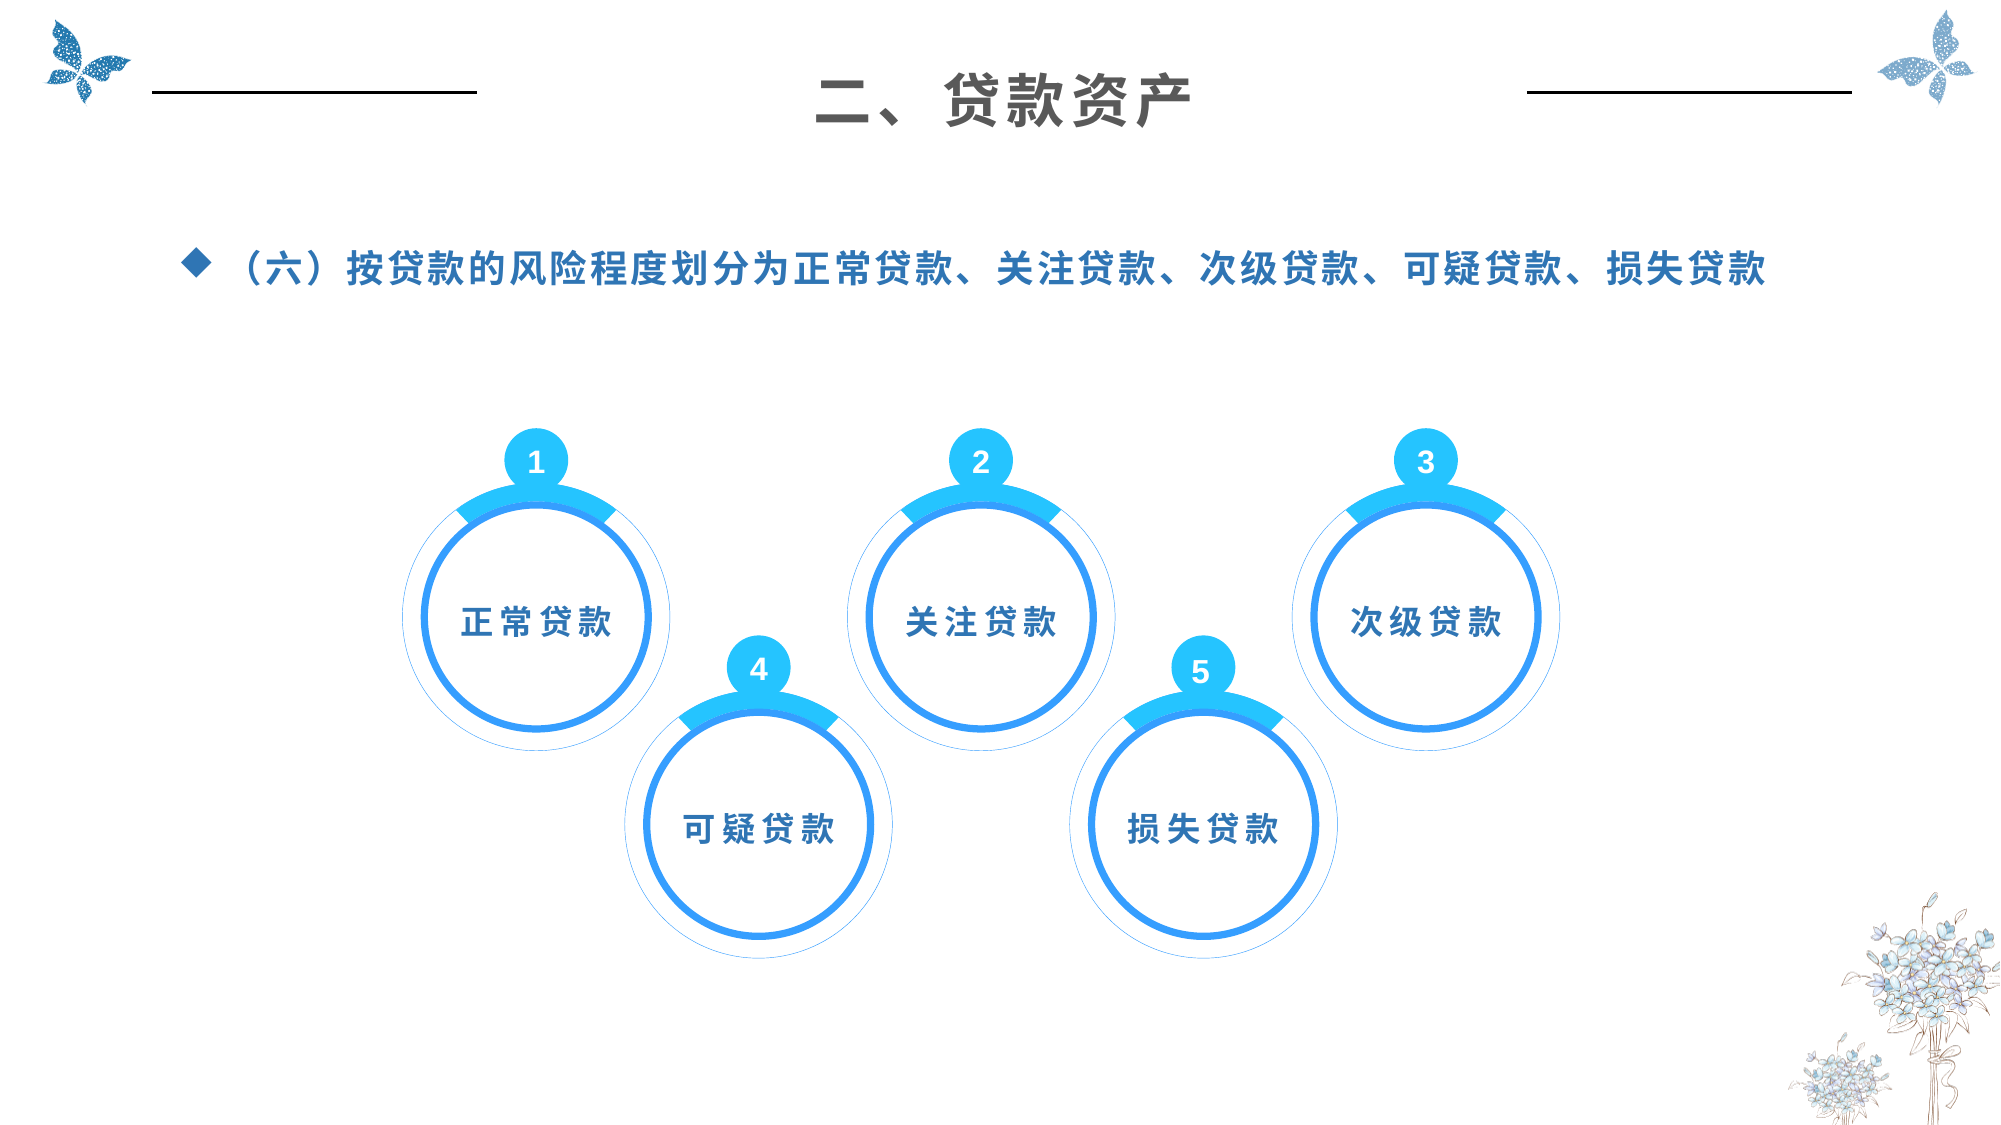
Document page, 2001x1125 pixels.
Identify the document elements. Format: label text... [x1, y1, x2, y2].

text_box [402, 428, 671, 752]
text_box （六）按贷款的风险程度划分为正常贷款、关注贷款、次级贷款、可疑贷款、损失贷款 [161, 231, 1875, 302]
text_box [847, 428, 1116, 752]
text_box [624, 635, 893, 959]
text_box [1291, 428, 1561, 752]
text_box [1069, 635, 1338, 959]
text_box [151, 55, 1852, 142]
picture [1788, 892, 2000, 1125]
